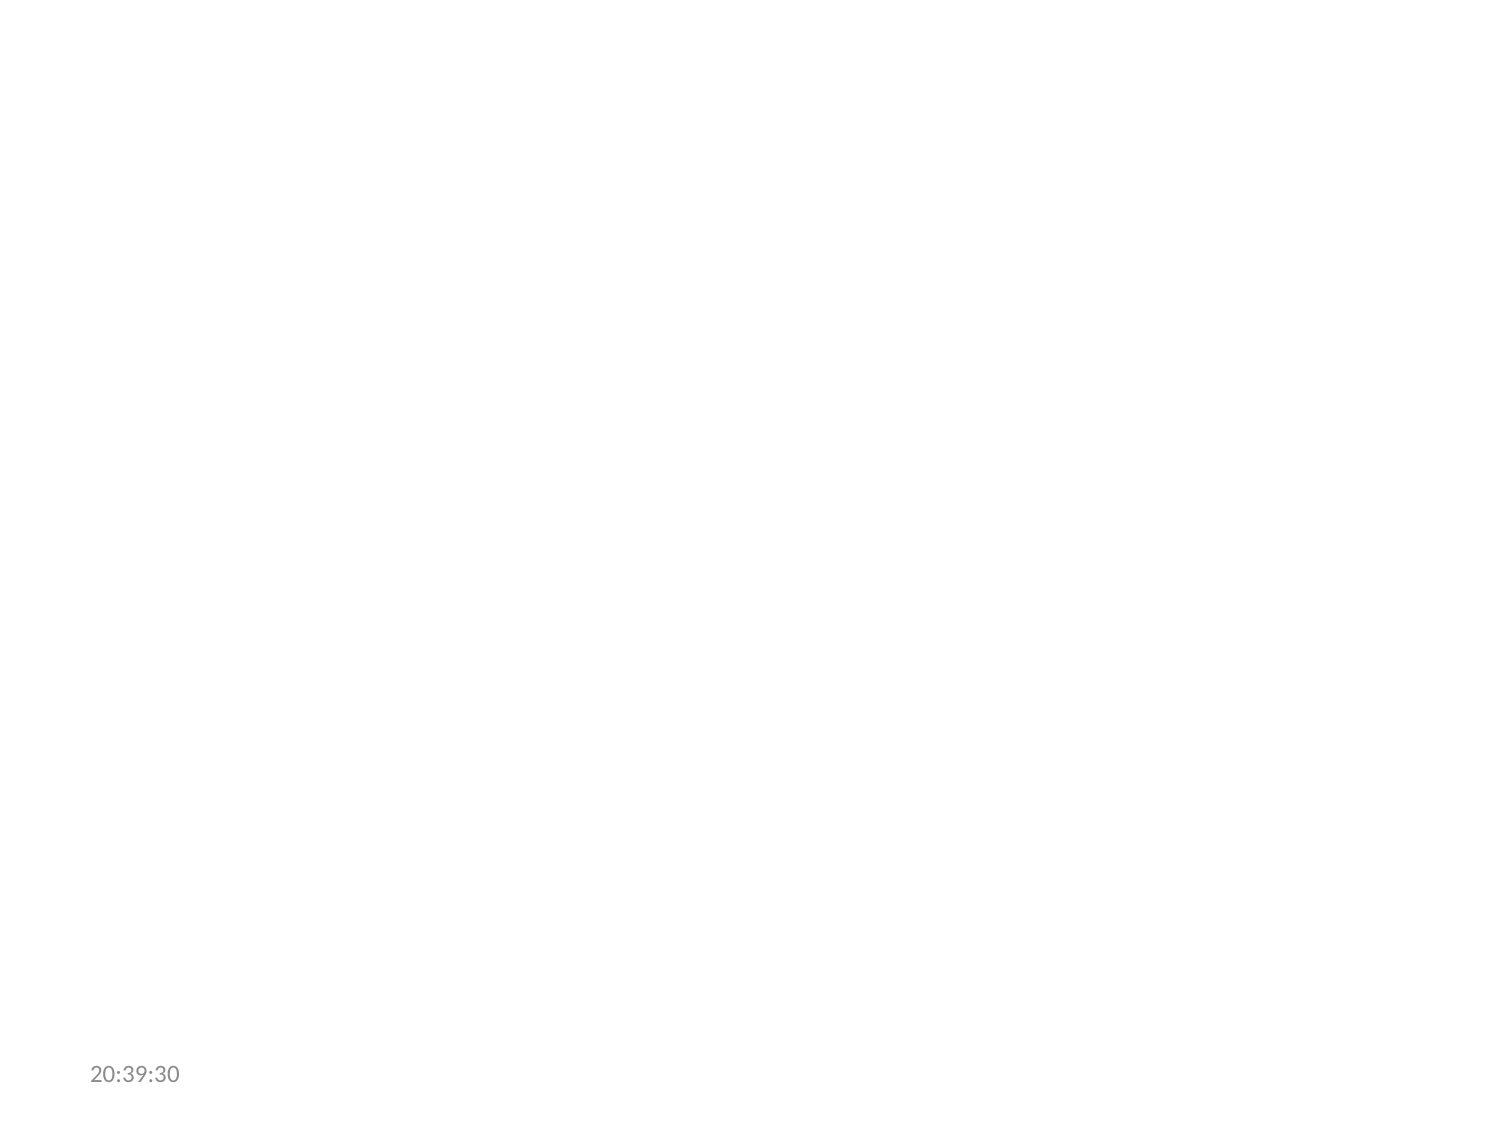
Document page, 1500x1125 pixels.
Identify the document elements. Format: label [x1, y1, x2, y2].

slide_number [75, 1042, 425, 1103]
